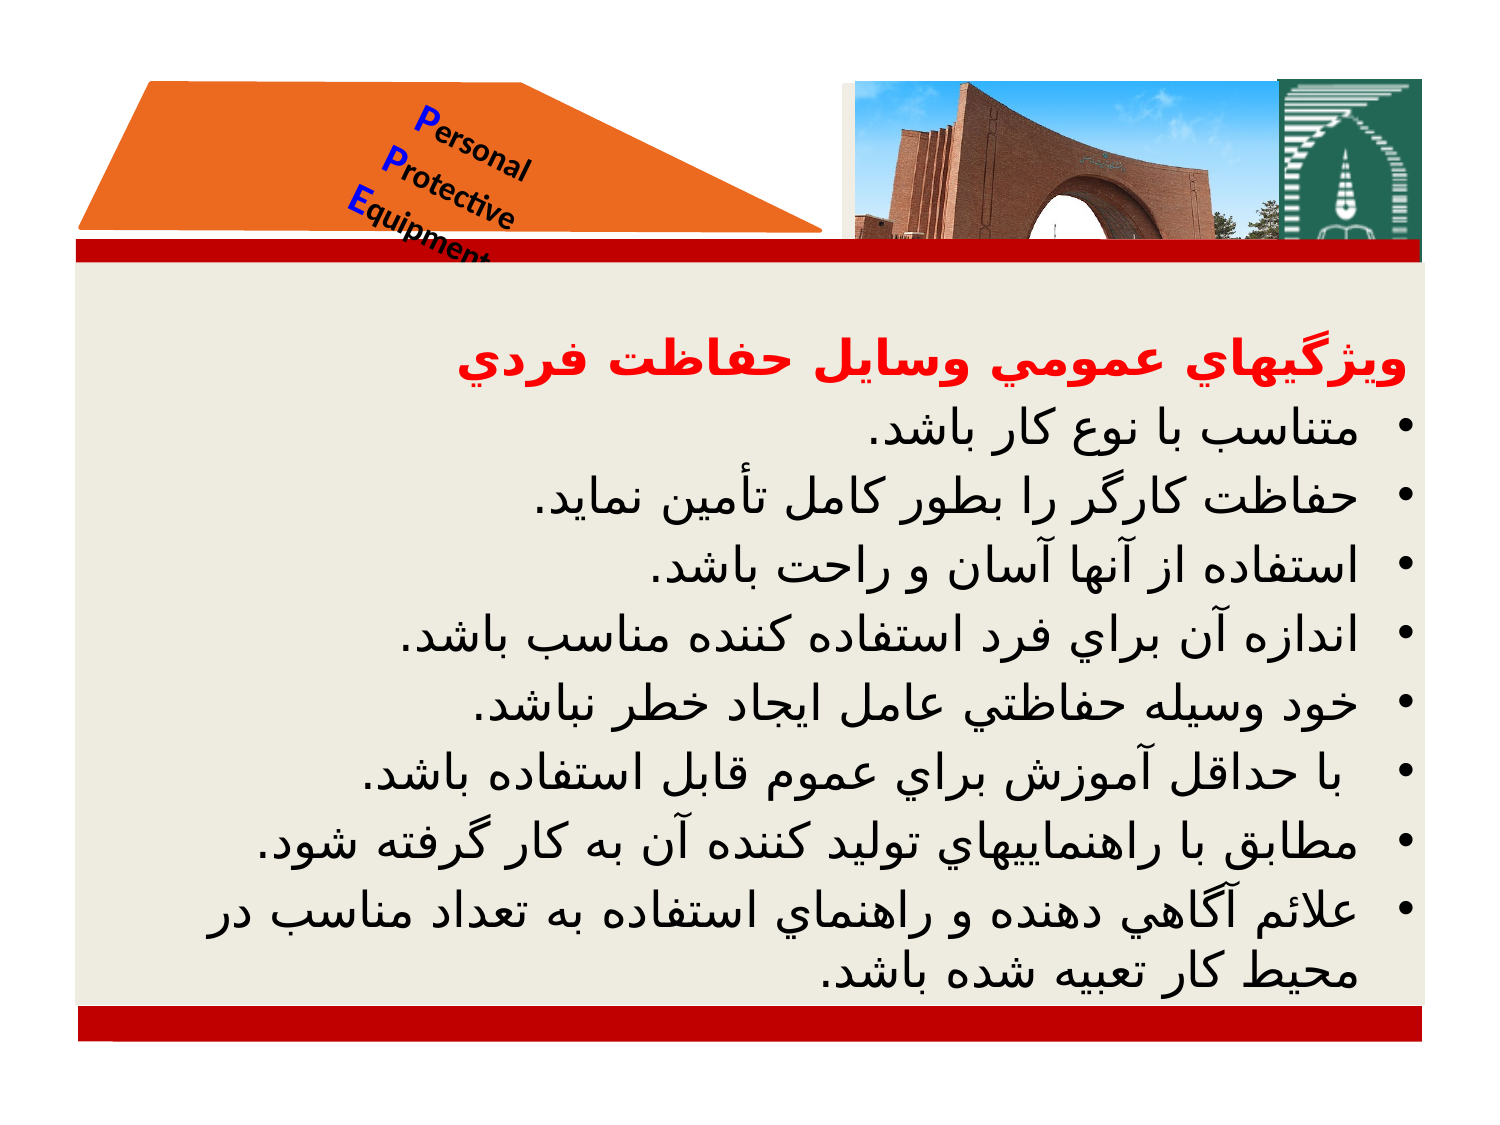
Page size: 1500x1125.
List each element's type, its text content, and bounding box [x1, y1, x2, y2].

picture [855, 79, 1422, 262]
list ويژگيهاي عمومي وسایل حفاظت فردي متناسب با نوع كار باشد. حفاظت كارگر را بطور كامل تأمين نمايد. استفاده از آنها آسان و راحت باشد. اندازه آن براي فرد استفاده كننده مناسب باشد. خود وسيله حفاظتي عامل ايجاد خطر نباشد. با حداقل آموزش براي عموم قابل استفاده باشد. مطابق با راهنماييهاي توليد كننده آن به كار گرفته شود. علائم آگاهي دهنده و راهنماي استفاده به تعداد مناسب در محيط كار تعبيه شده باشد. [75, 262, 1425, 1005]
